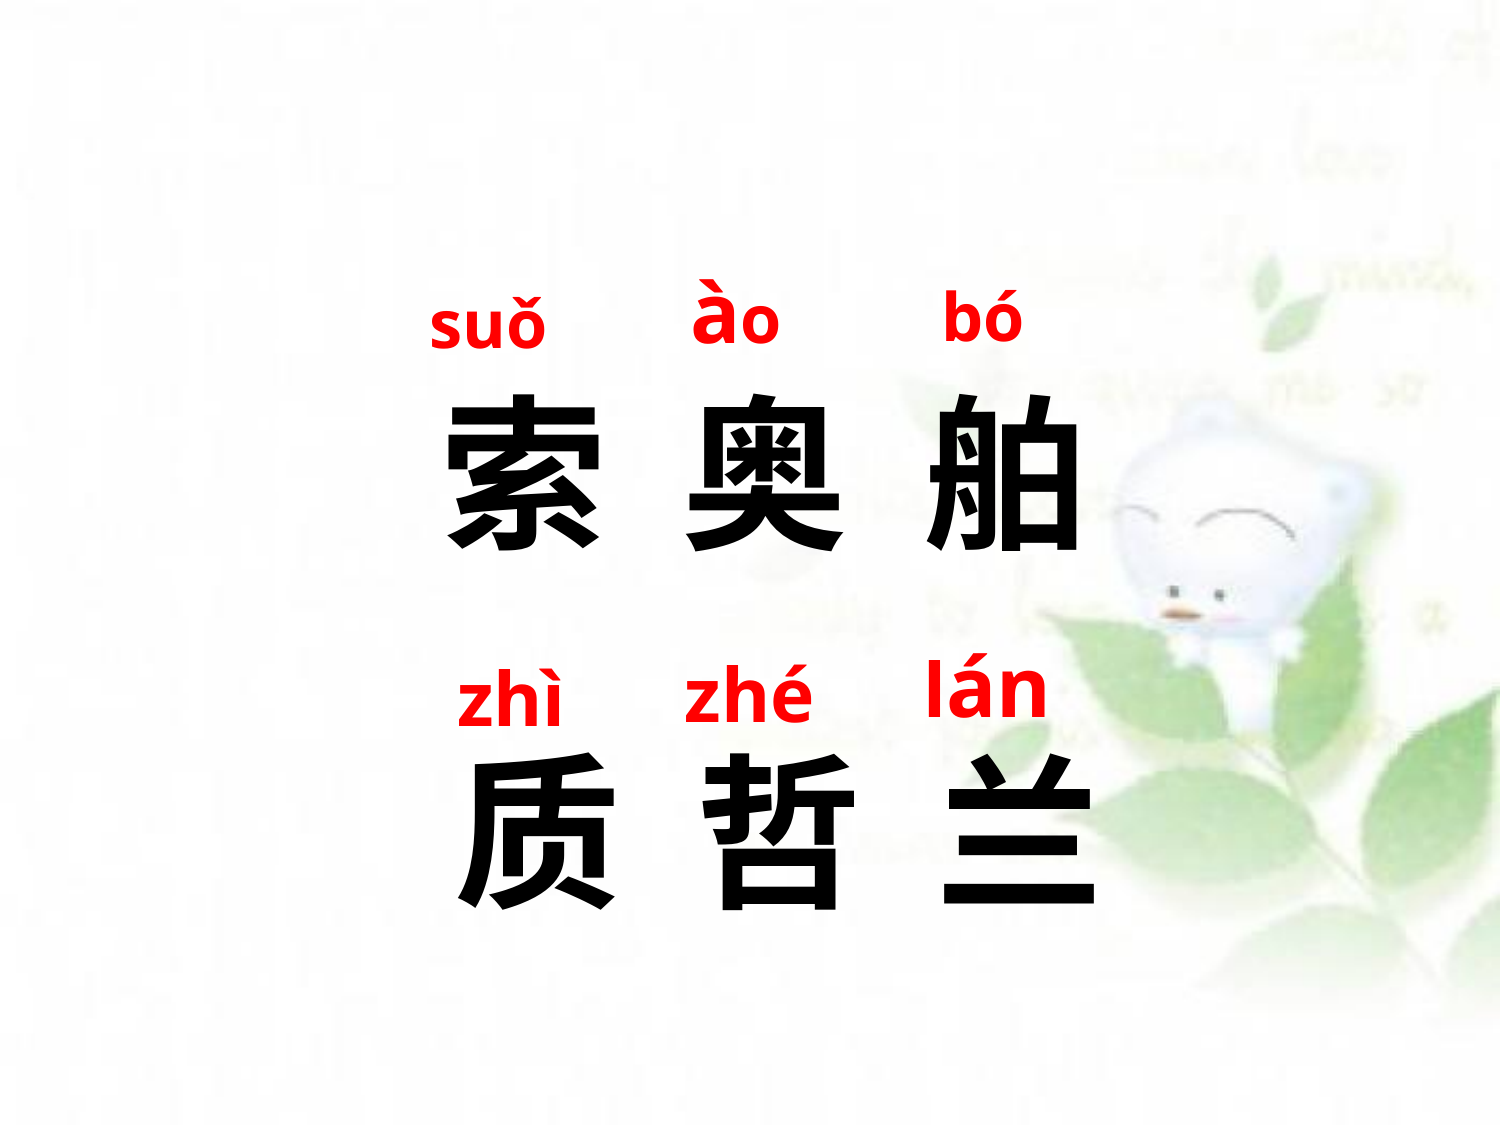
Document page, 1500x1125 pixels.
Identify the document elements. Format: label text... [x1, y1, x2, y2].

text_box 质 [439, 721, 572, 937]
text_box zhì [397, 643, 626, 749]
text_box 舶 [907, 362, 1040, 578]
text_box lán [873, 626, 1102, 741]
text_box 哲 [681, 721, 813, 937]
text_box zhé [635, 640, 864, 746]
text_box bó [869, 267, 1098, 363]
picture [0, 0, 1500, 1125]
text_box ào [621, 252, 850, 368]
text_box suǒ [374, 274, 603, 369]
text_box 兰 [922, 741, 1055, 937]
text_box 奥 [666, 362, 799, 578]
text_box 索 [425, 362, 557, 578]
